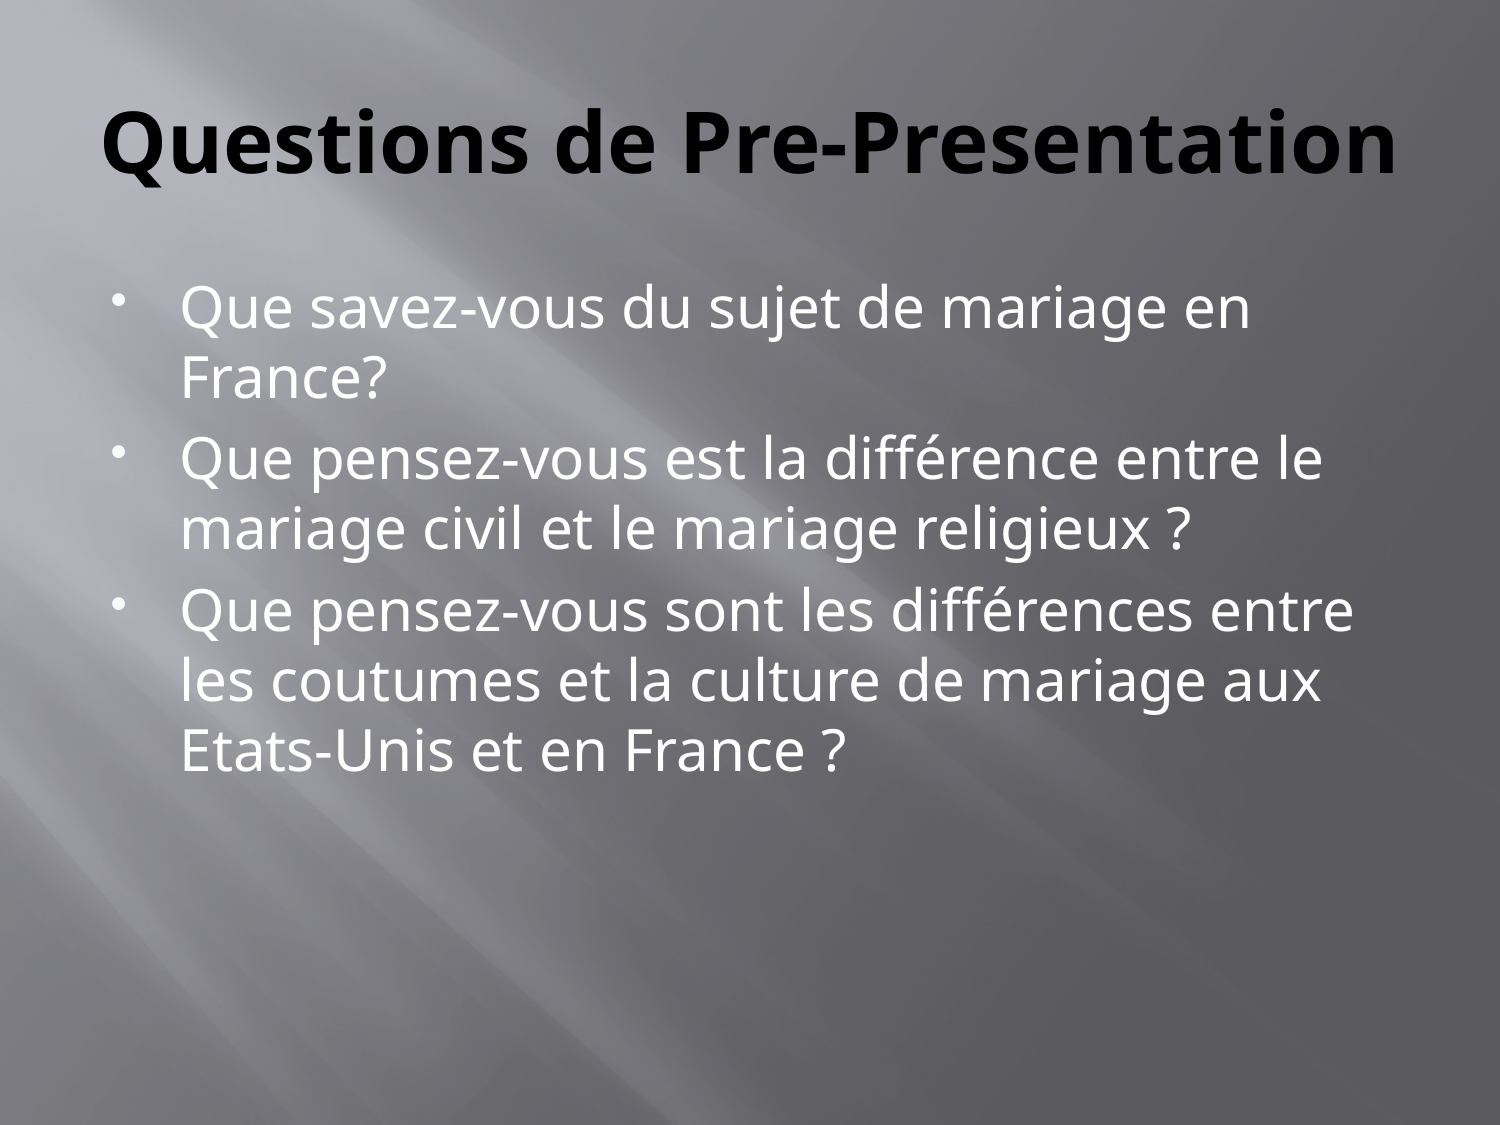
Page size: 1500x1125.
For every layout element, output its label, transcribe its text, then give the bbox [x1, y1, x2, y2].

title Questions de Pre-Presentation [75, 45, 1425, 233]
list Que savez-vous du sujet de mariage en France? Que pensez-vous est la différence entre le mariage civil et le mariage religieux ? Que pensez-vous sont les différences entre les coutumes et la culture de mariage aux Etats-Unis et en France ? [75, 262, 1425, 1035]
